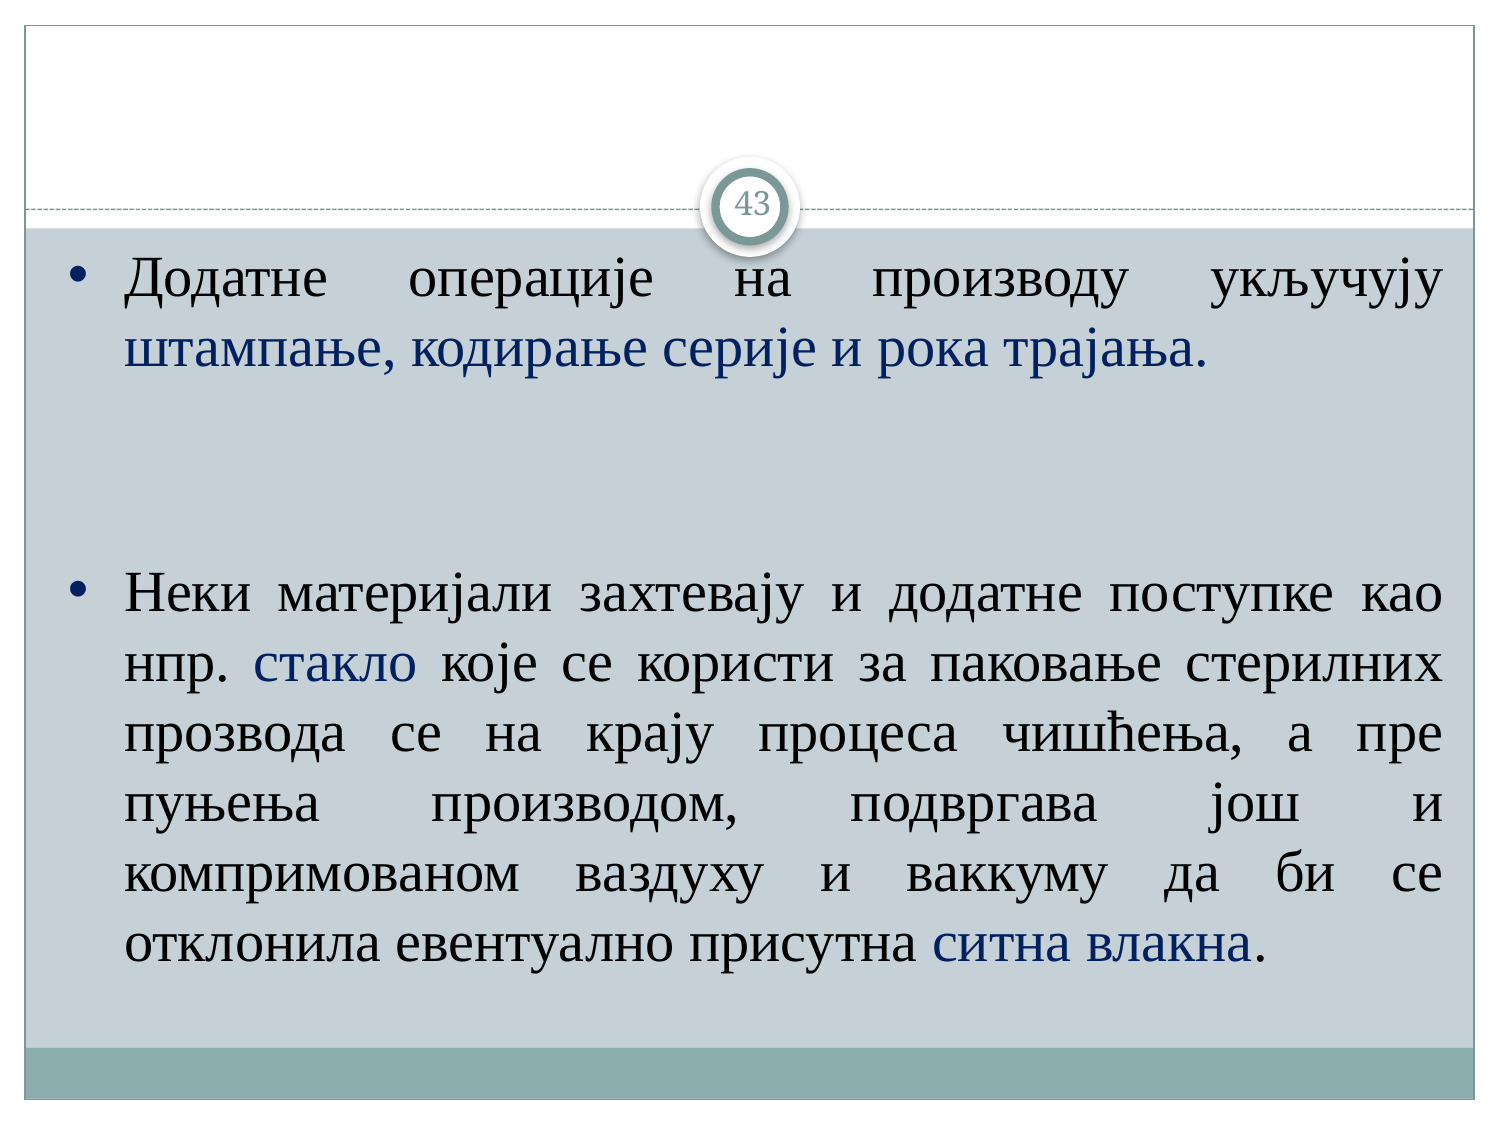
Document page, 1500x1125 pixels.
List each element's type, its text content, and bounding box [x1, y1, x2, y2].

text_box Додатне операције на производу укључују штампање, кодирање серије и рока трајања. Неки материјали захтевају и додатне поступке као нпр. стакло које се користи за паковање стерилних прозвода се на крају процеса чишћења, а пре пуњења производом, подвргава још и компримованом ваздуху и ваккуму да би се отклонила евентуално присутна ситна влакна. [53, 148, 1459, 1022]
slide_number 43 [715, 168, 791, 241]
text_box [50, 54, 1500, 1060]
